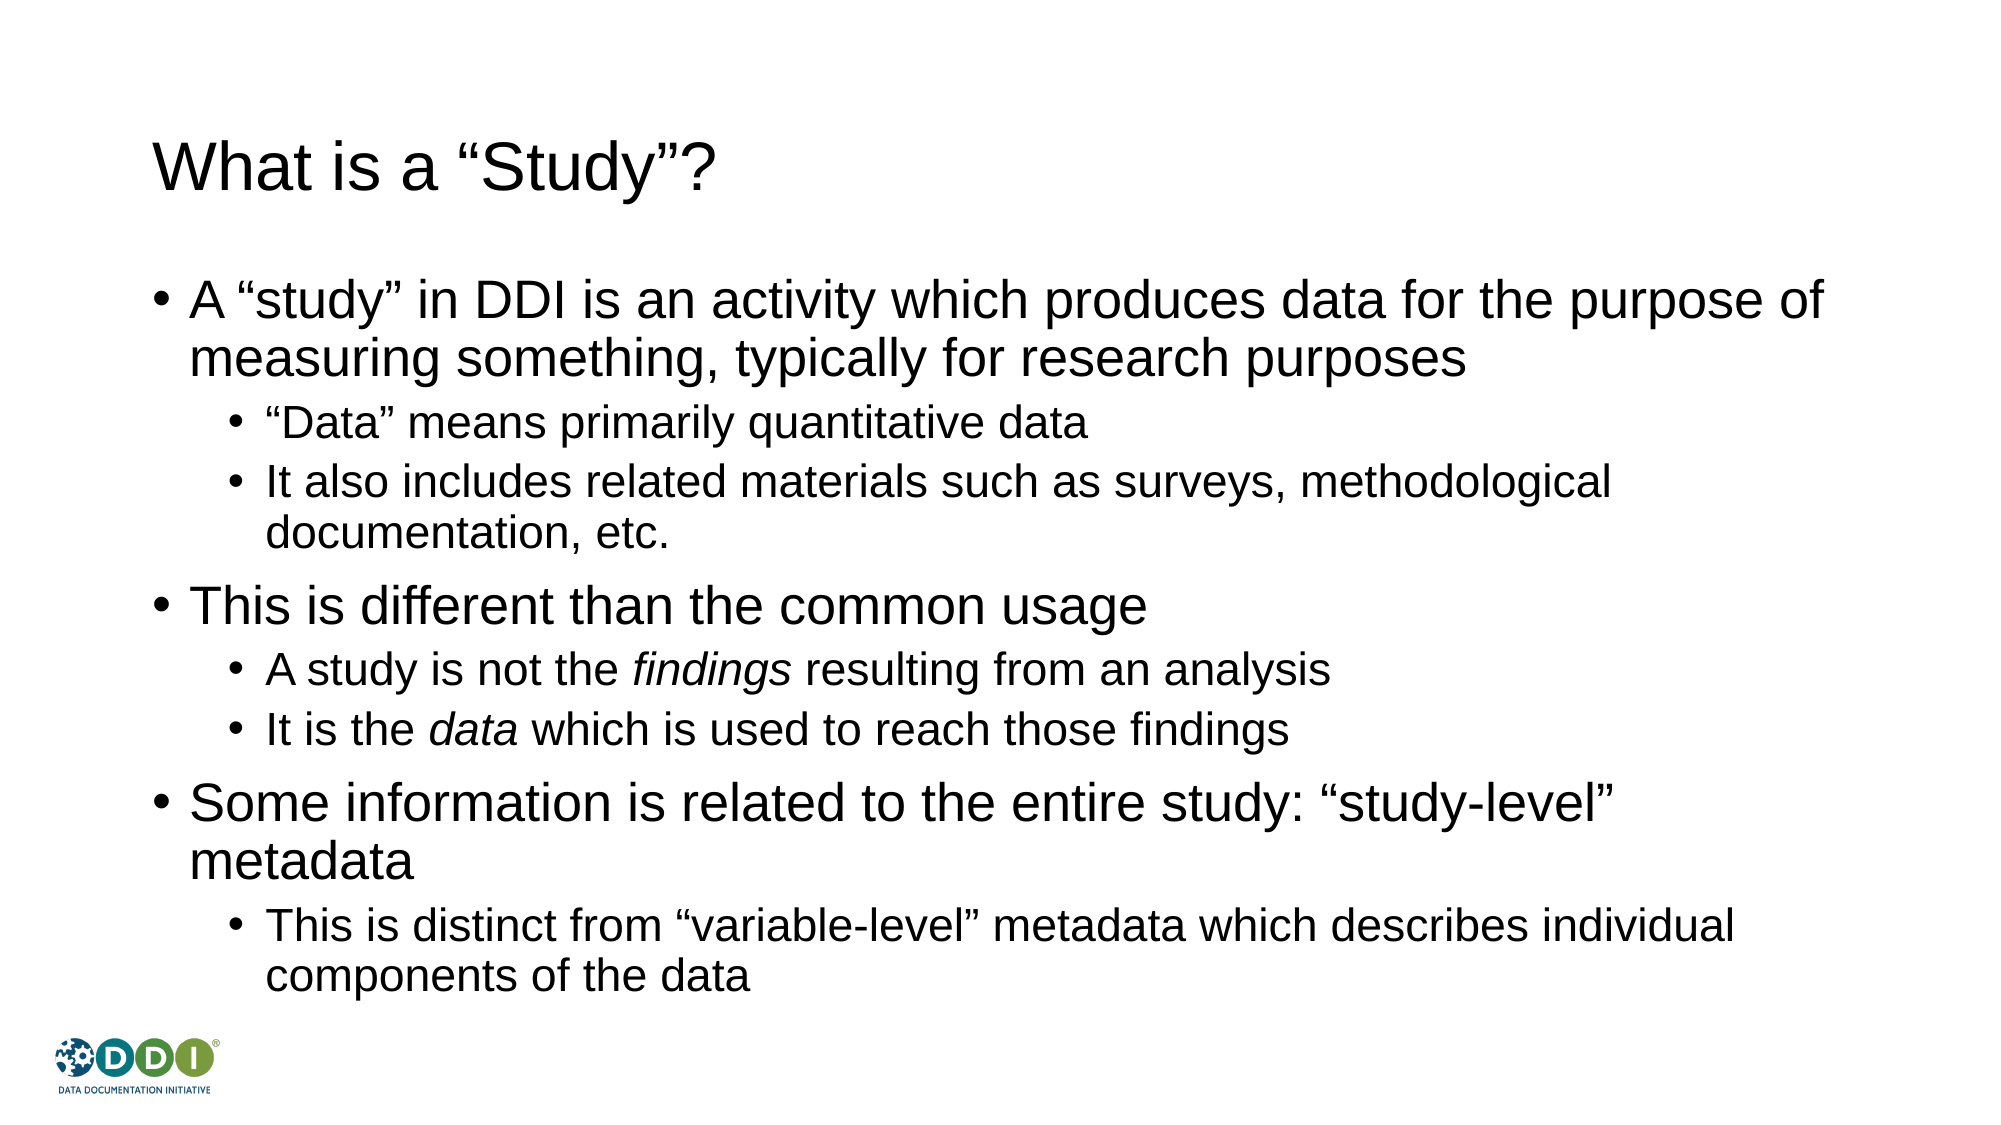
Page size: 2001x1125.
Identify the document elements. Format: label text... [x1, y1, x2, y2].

list A “study” in DDI is an activity which produces data for the purpose of measuring something, typically for research purposes “Data” means primarily quantitative data It also includes related materials such as surveys, methodological documentation, etc. This is different than the common usage A study is not the findings resulting from an analysis It is the data which is used to reach those findings Some information is related to the entire study: “study-level” metadata This is distinct from “variable-level” metadata which describes individual components of the data [137, 264, 1863, 1019]
title What is a “Study”? [137, 59, 1863, 264]
picture [53, 1035, 222, 1095]
